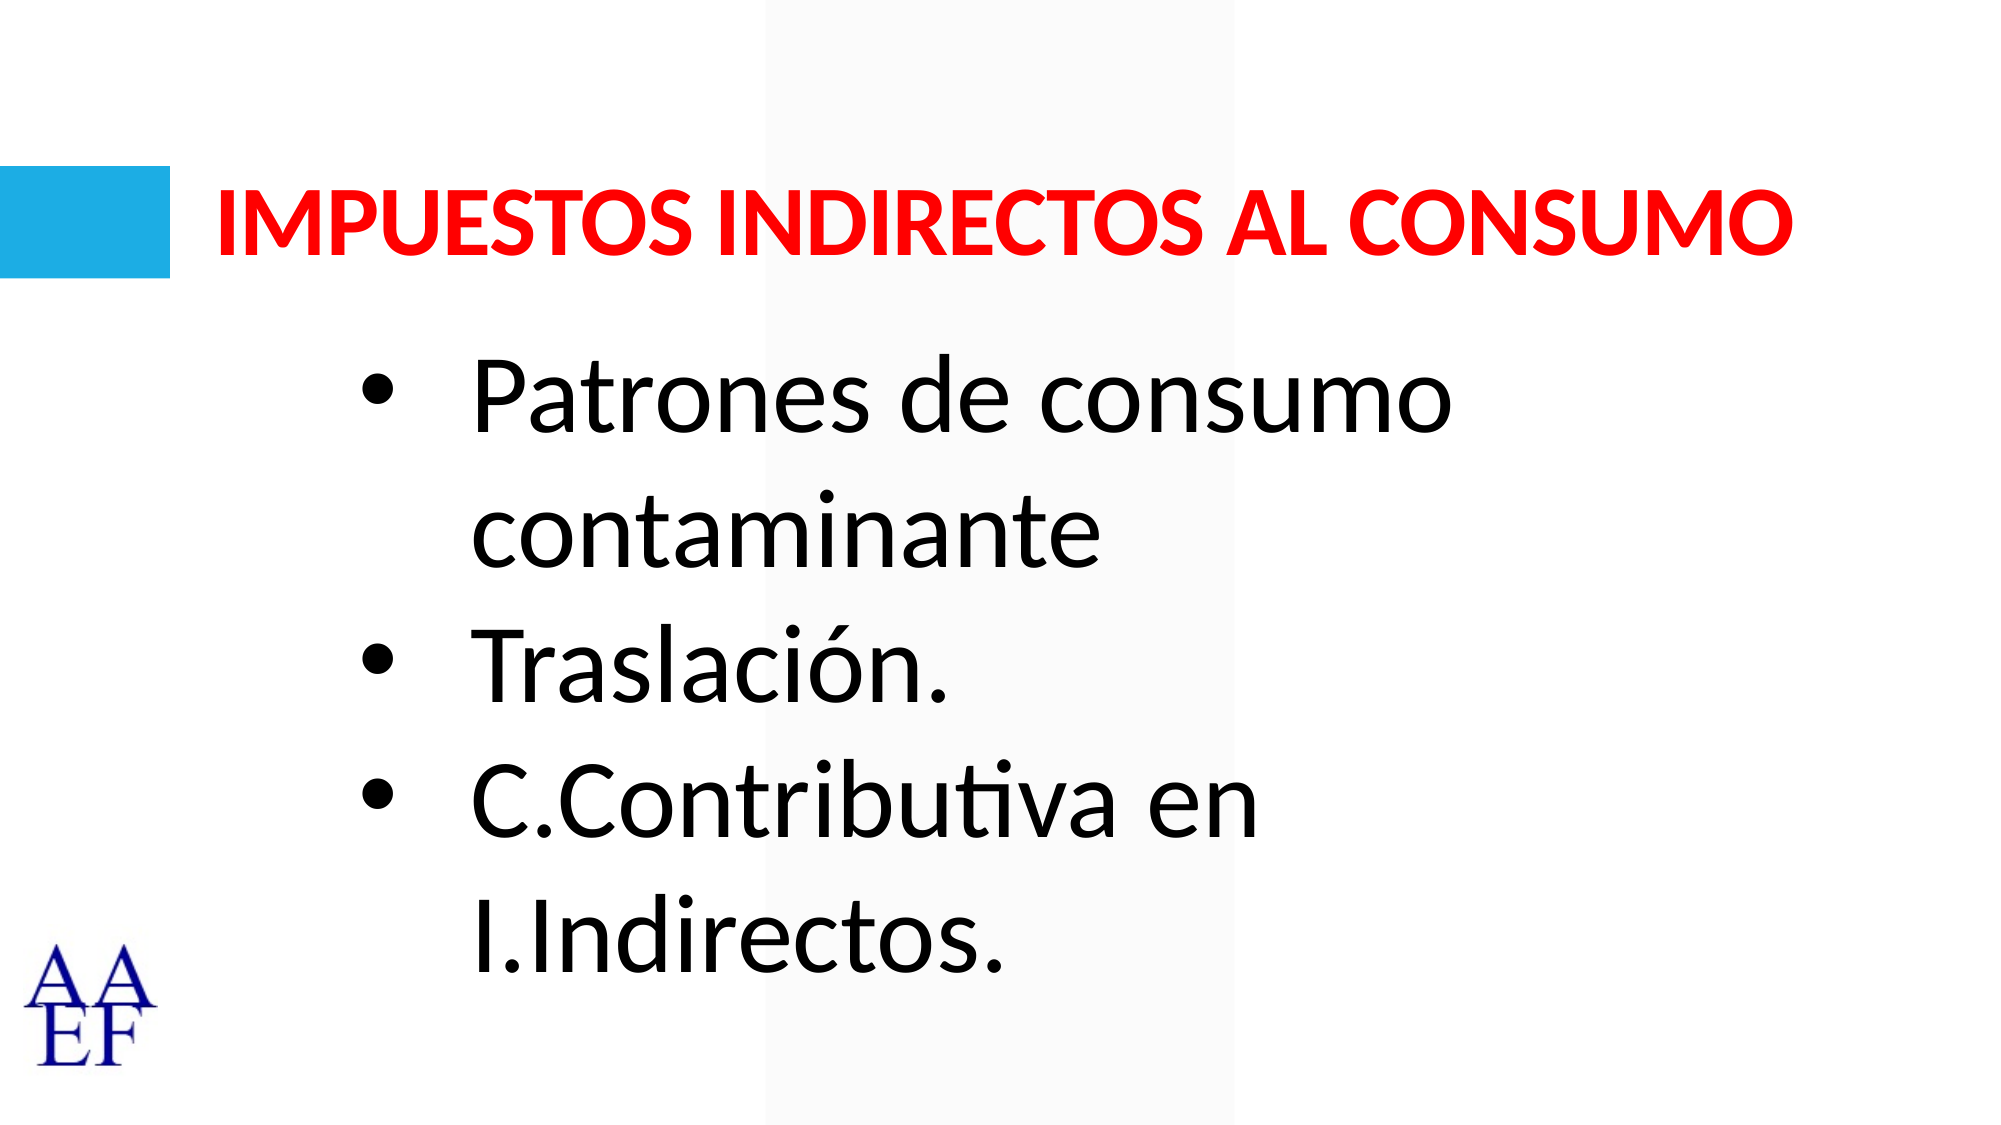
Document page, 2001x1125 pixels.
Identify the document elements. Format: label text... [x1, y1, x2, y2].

picture [23, 924, 158, 1088]
title IMPUESTOS INDIRECTOS AL CONSUMO [180, 47, 1830, 285]
text_box Patrones de consumo contaminante Traslación. C.Contributiva en I.Indirectos. [343, 312, 1490, 1003]
